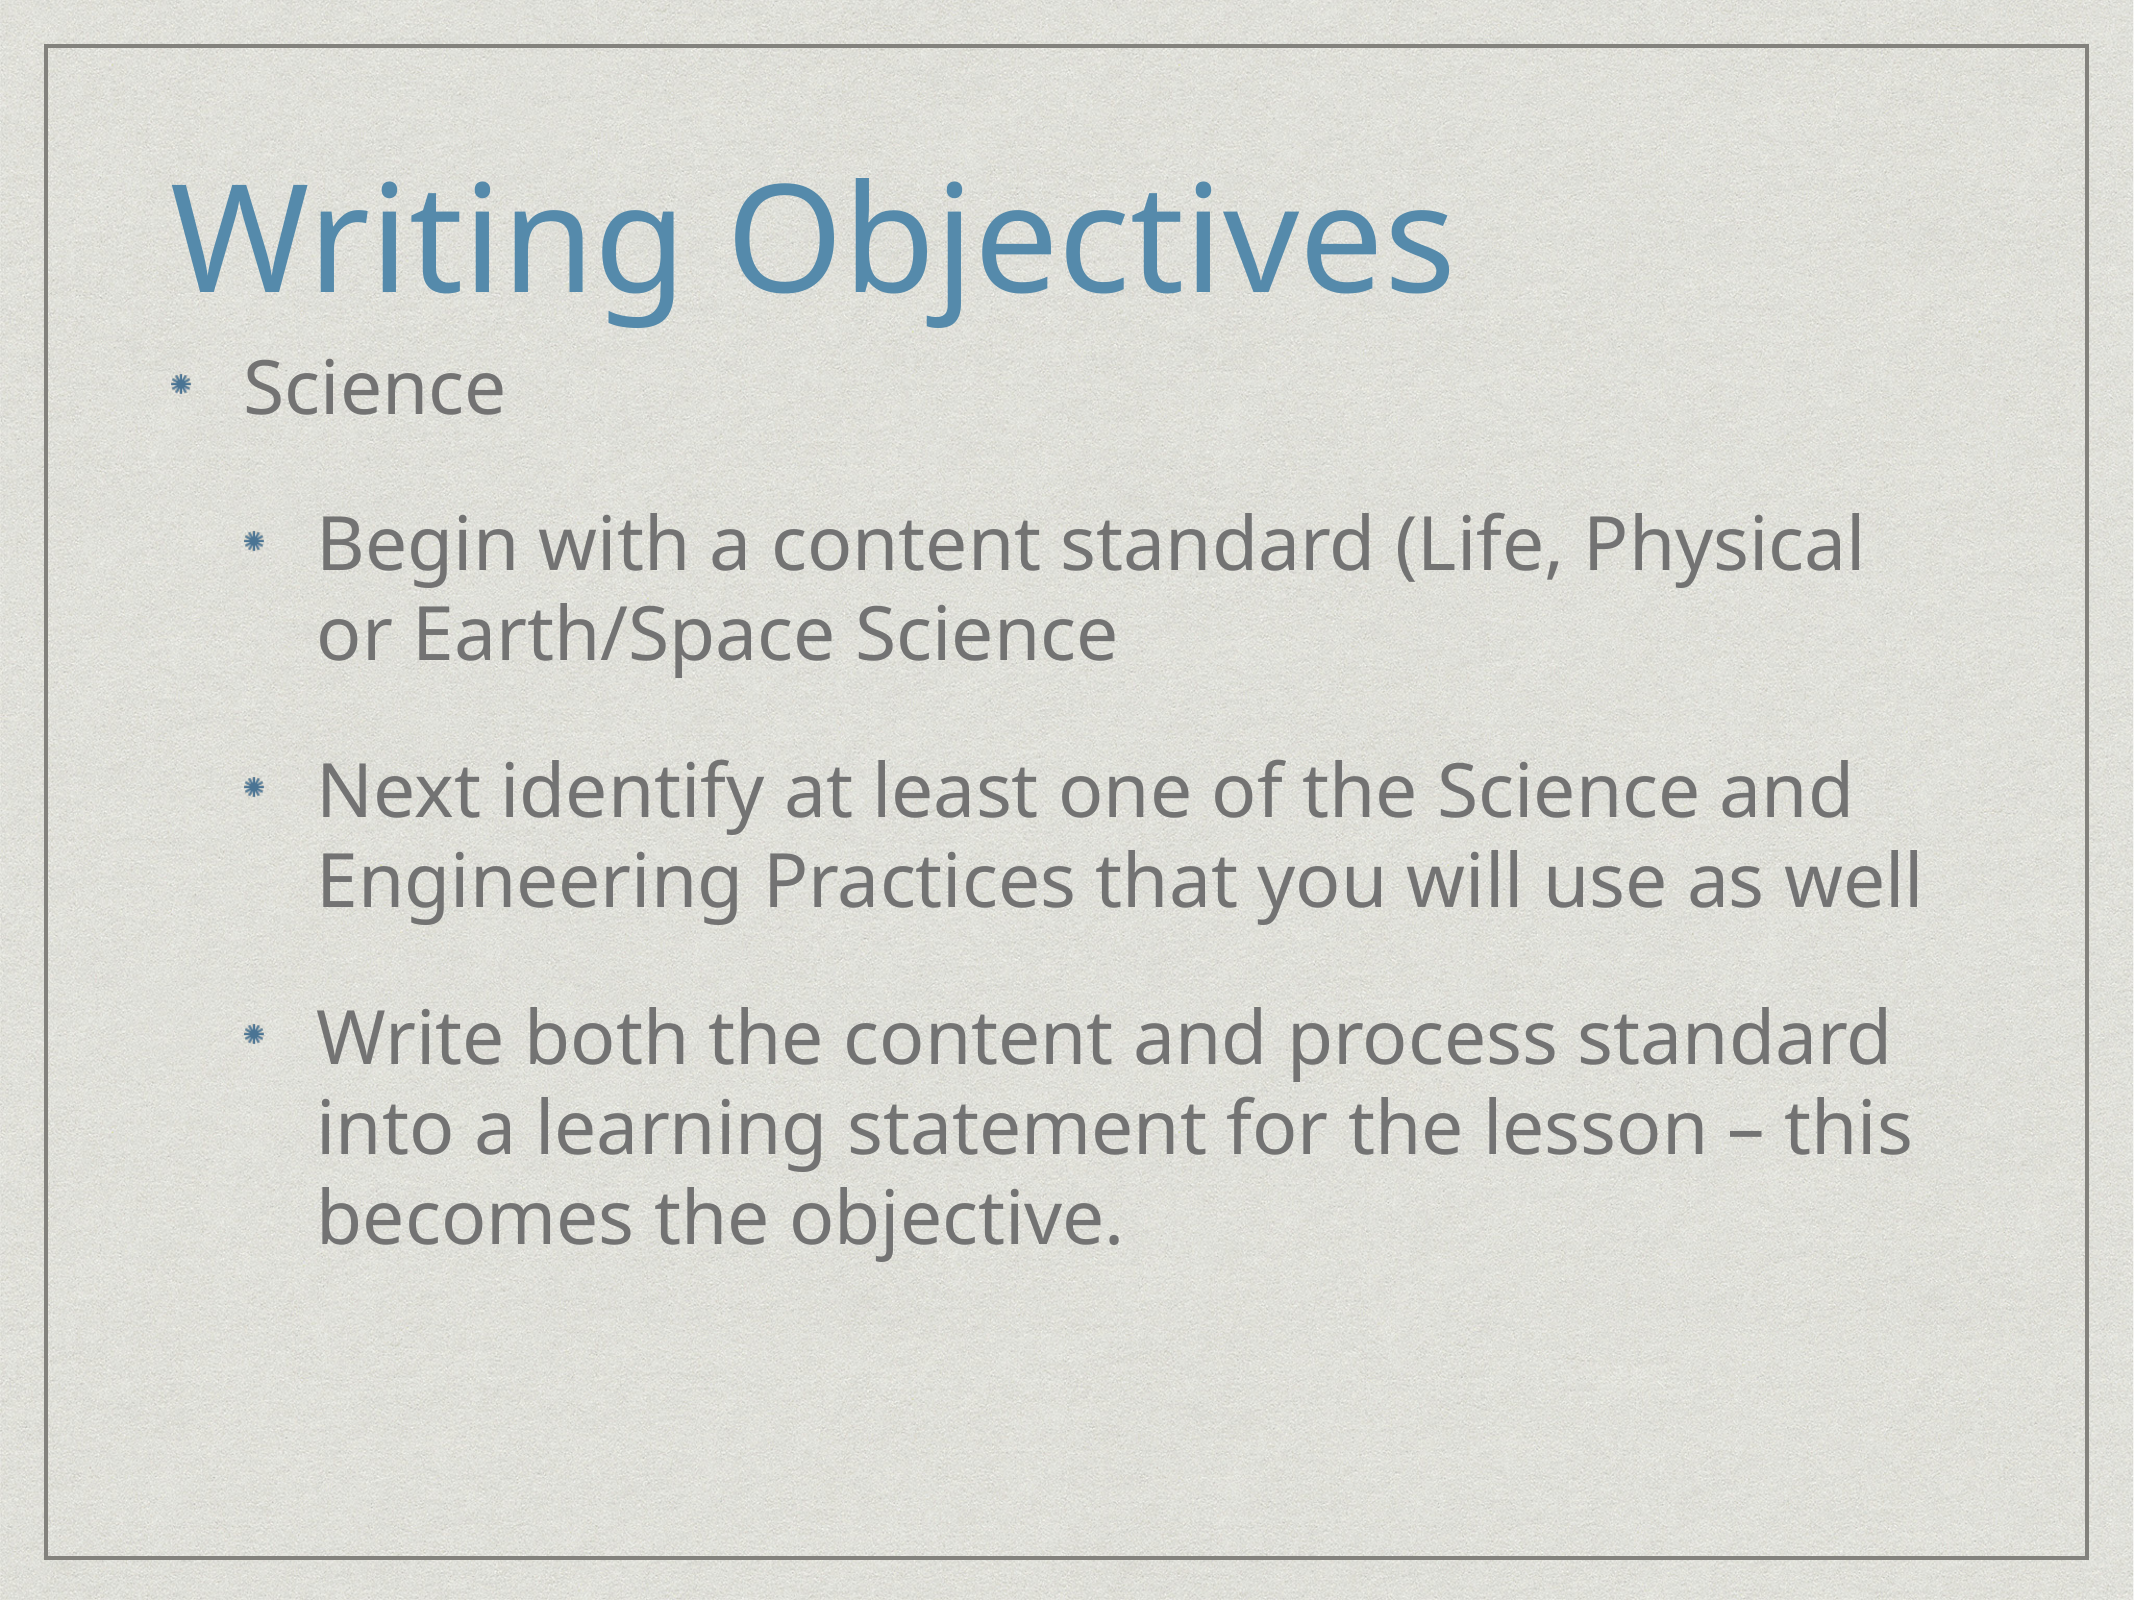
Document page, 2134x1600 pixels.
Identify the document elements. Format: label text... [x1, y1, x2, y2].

list Science Begin with a content standard (Life, Physical or Earth/Space Science Next identify at least one of the Science and Engineering Practices that you will use as well Write both the content and process standard into a learning statement for the lesson – this becomes the objective. [170, 296, 1963, 1459]
title Writing Objectives [170, 43, 1963, 296]
picture [0, 0, 2134, 1600]
